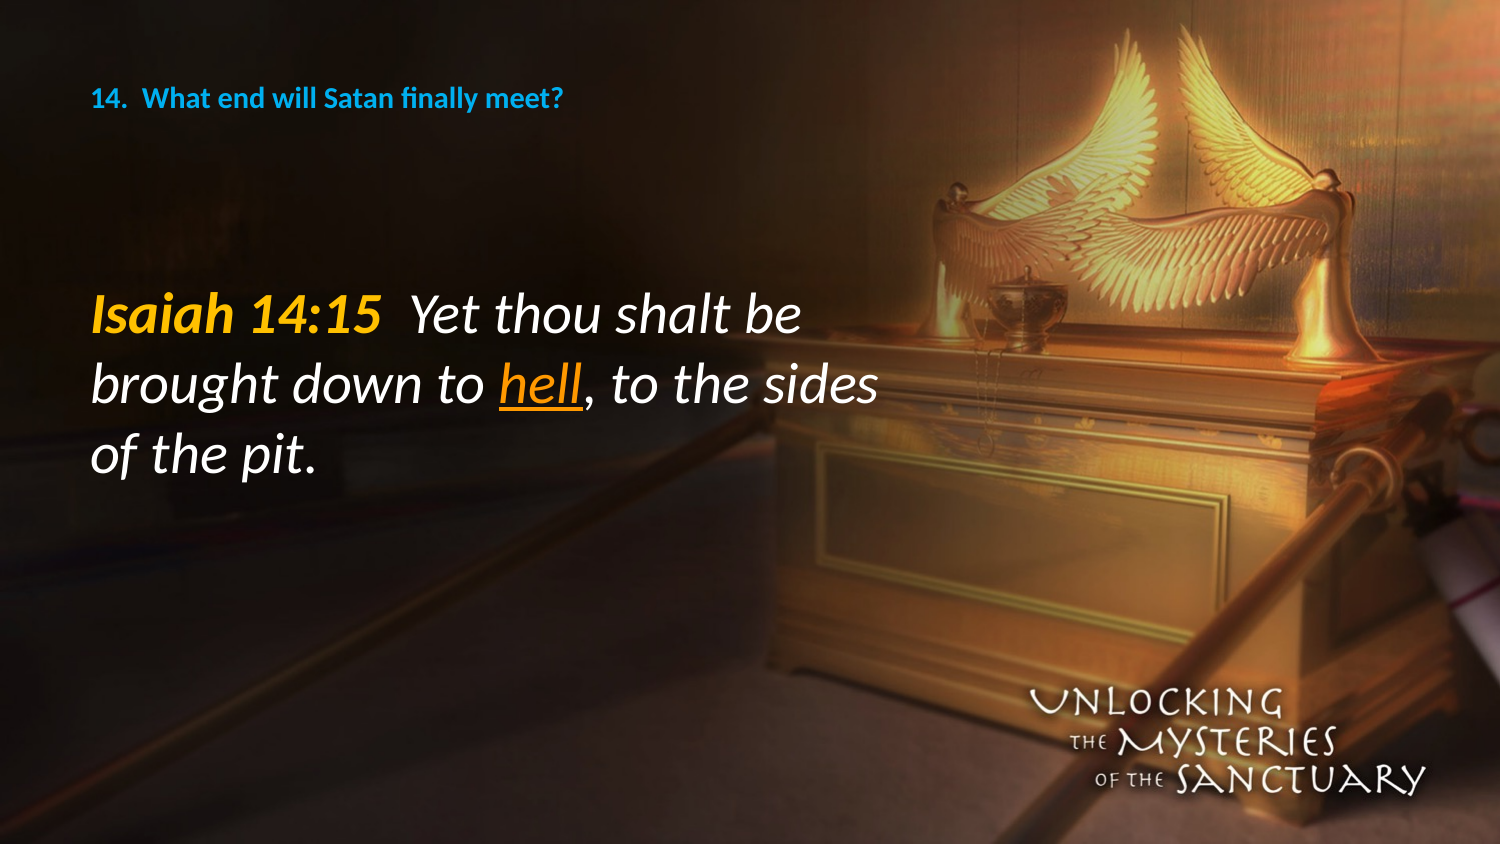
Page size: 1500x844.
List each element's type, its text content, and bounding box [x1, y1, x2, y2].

list Isaiah 14:15 Yet thou shalt be brought down to hell, to the sides of the pit. [75, 267, 938, 754]
picture [0, 0, 1500, 844]
title 14. What end will Satan finally meet? [75, 33, 1425, 175]
